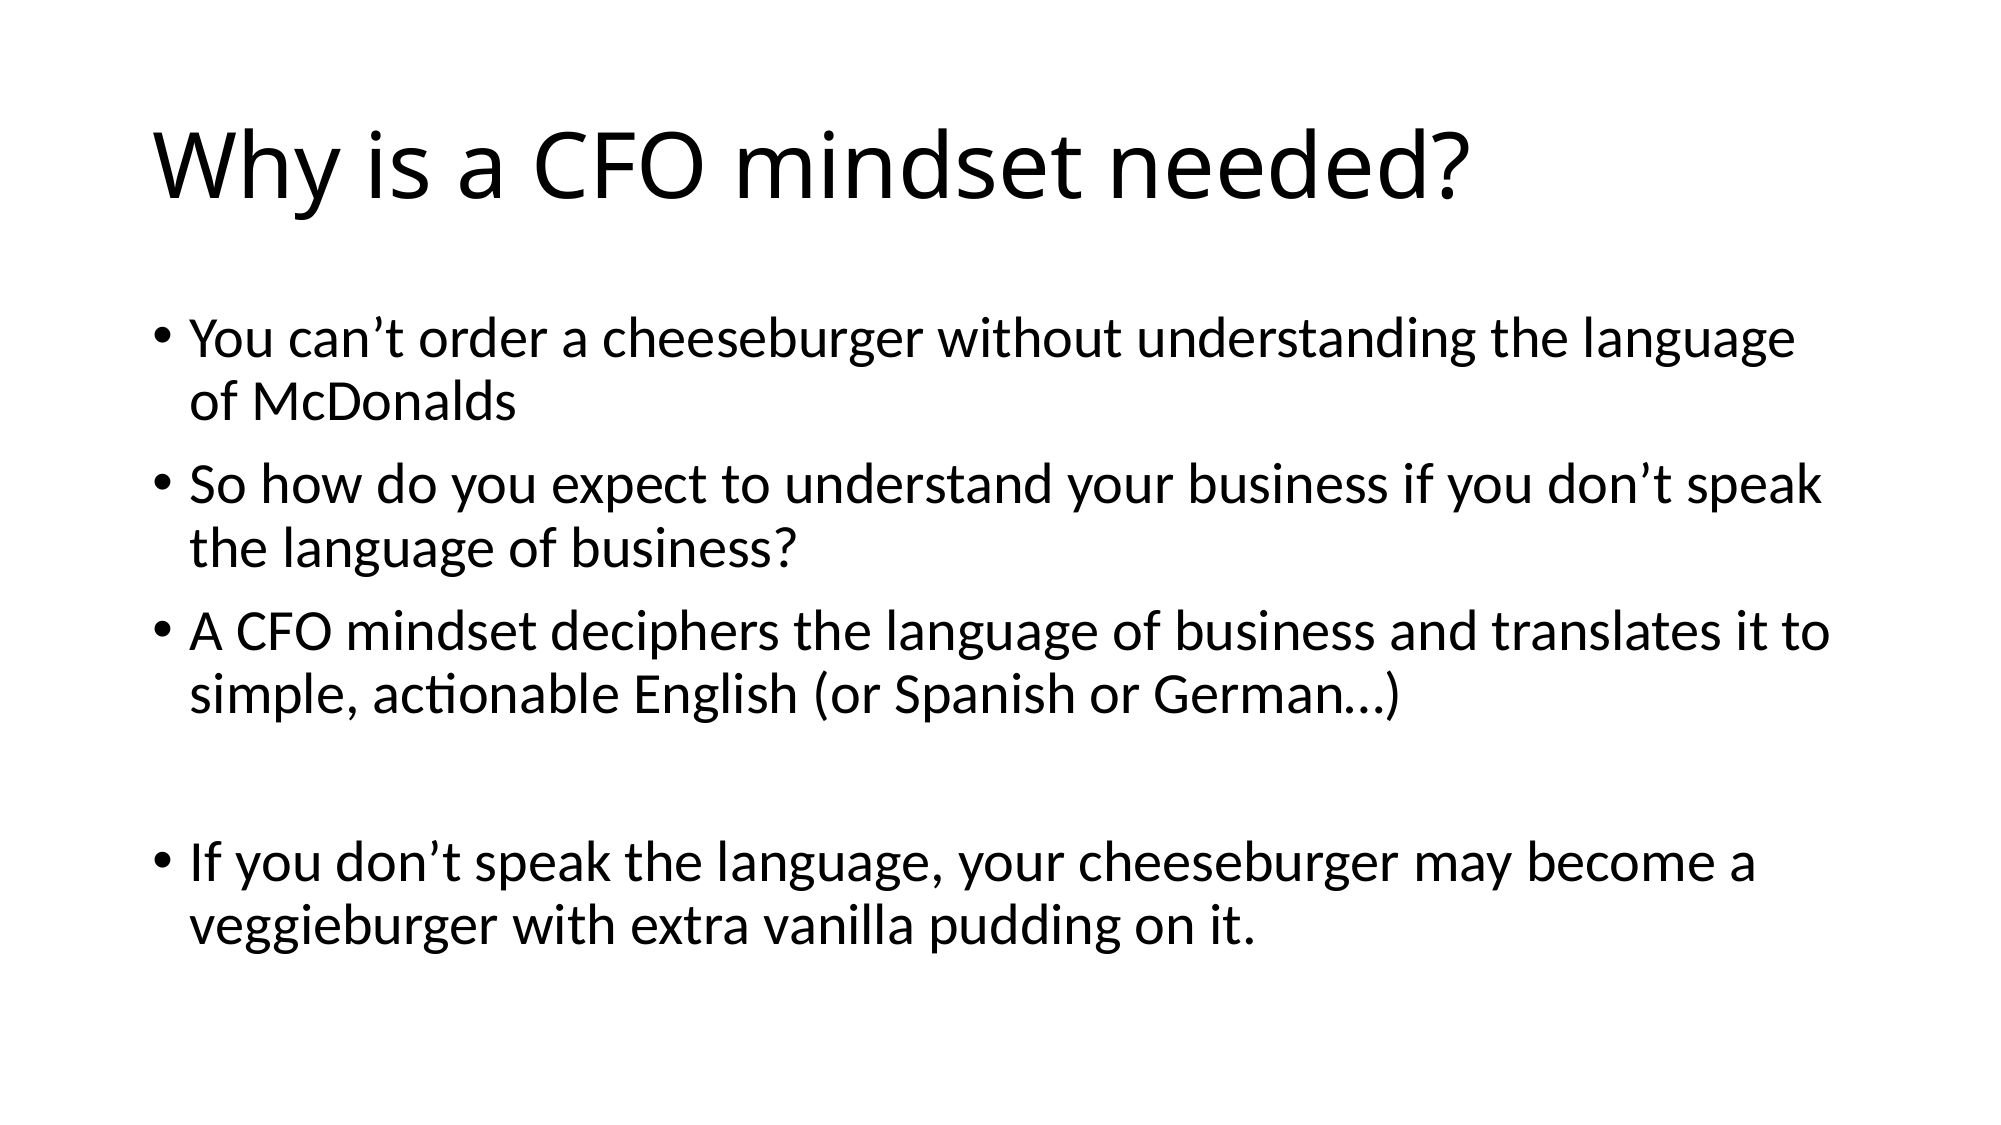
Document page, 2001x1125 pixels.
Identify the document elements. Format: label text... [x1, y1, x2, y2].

title Why is a CFO mindset needed? [137, 59, 1863, 278]
list You can’t order a cheeseburger without understanding the language of McDonalds So how do you expect to understand your business if you don’t speak the language of business? A CFO mindset deciphers the language of business and translates it to simple, actionable English (or Spanish or German…) If you don’t speak the language, your cheeseburger may become a veggieburger with extra vanilla pudding on it. [137, 299, 1863, 1014]
